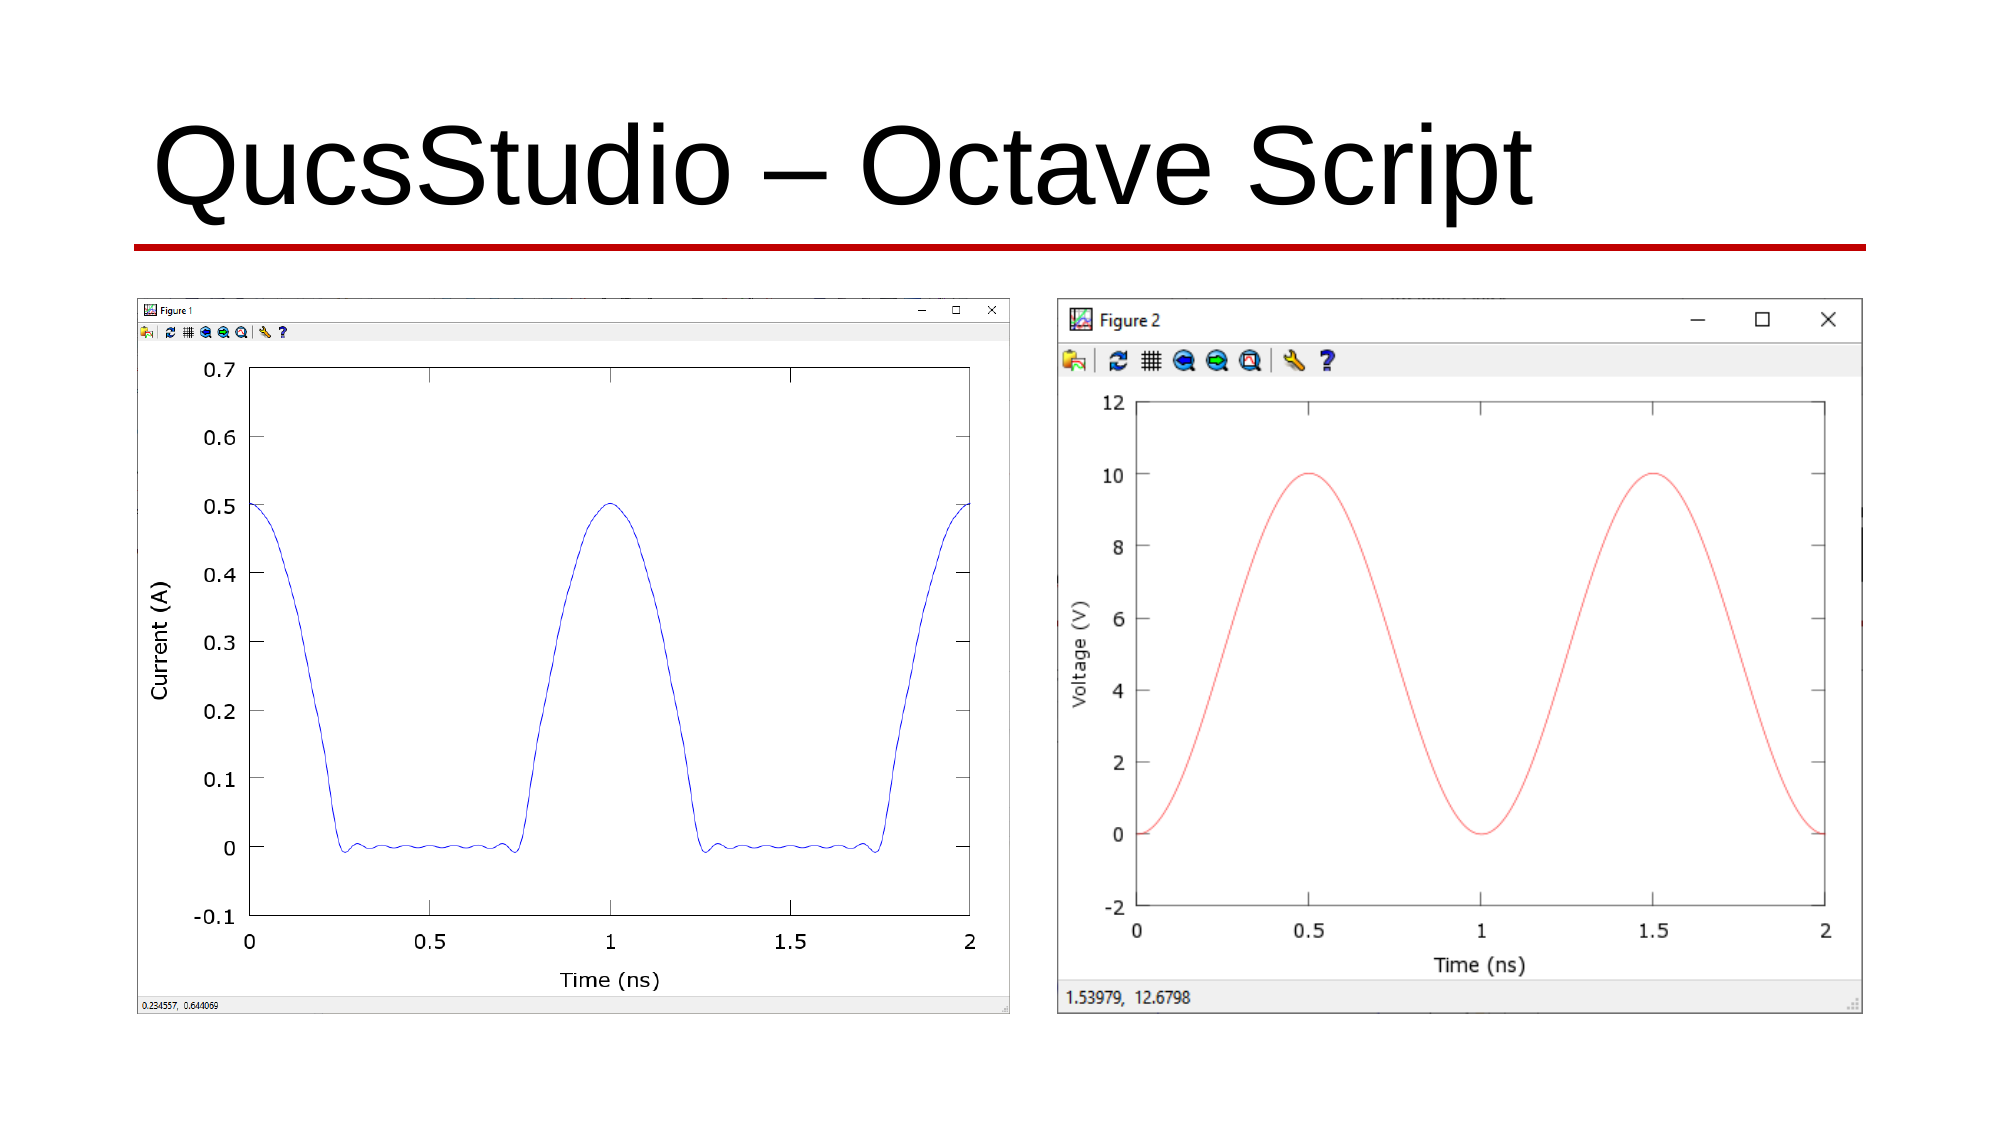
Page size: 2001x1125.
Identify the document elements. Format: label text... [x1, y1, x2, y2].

picture [1057, 298, 1863, 1014]
title QucsStudio – Octave Script [137, 59, 1863, 278]
picture [137, 298, 1010, 1014]
